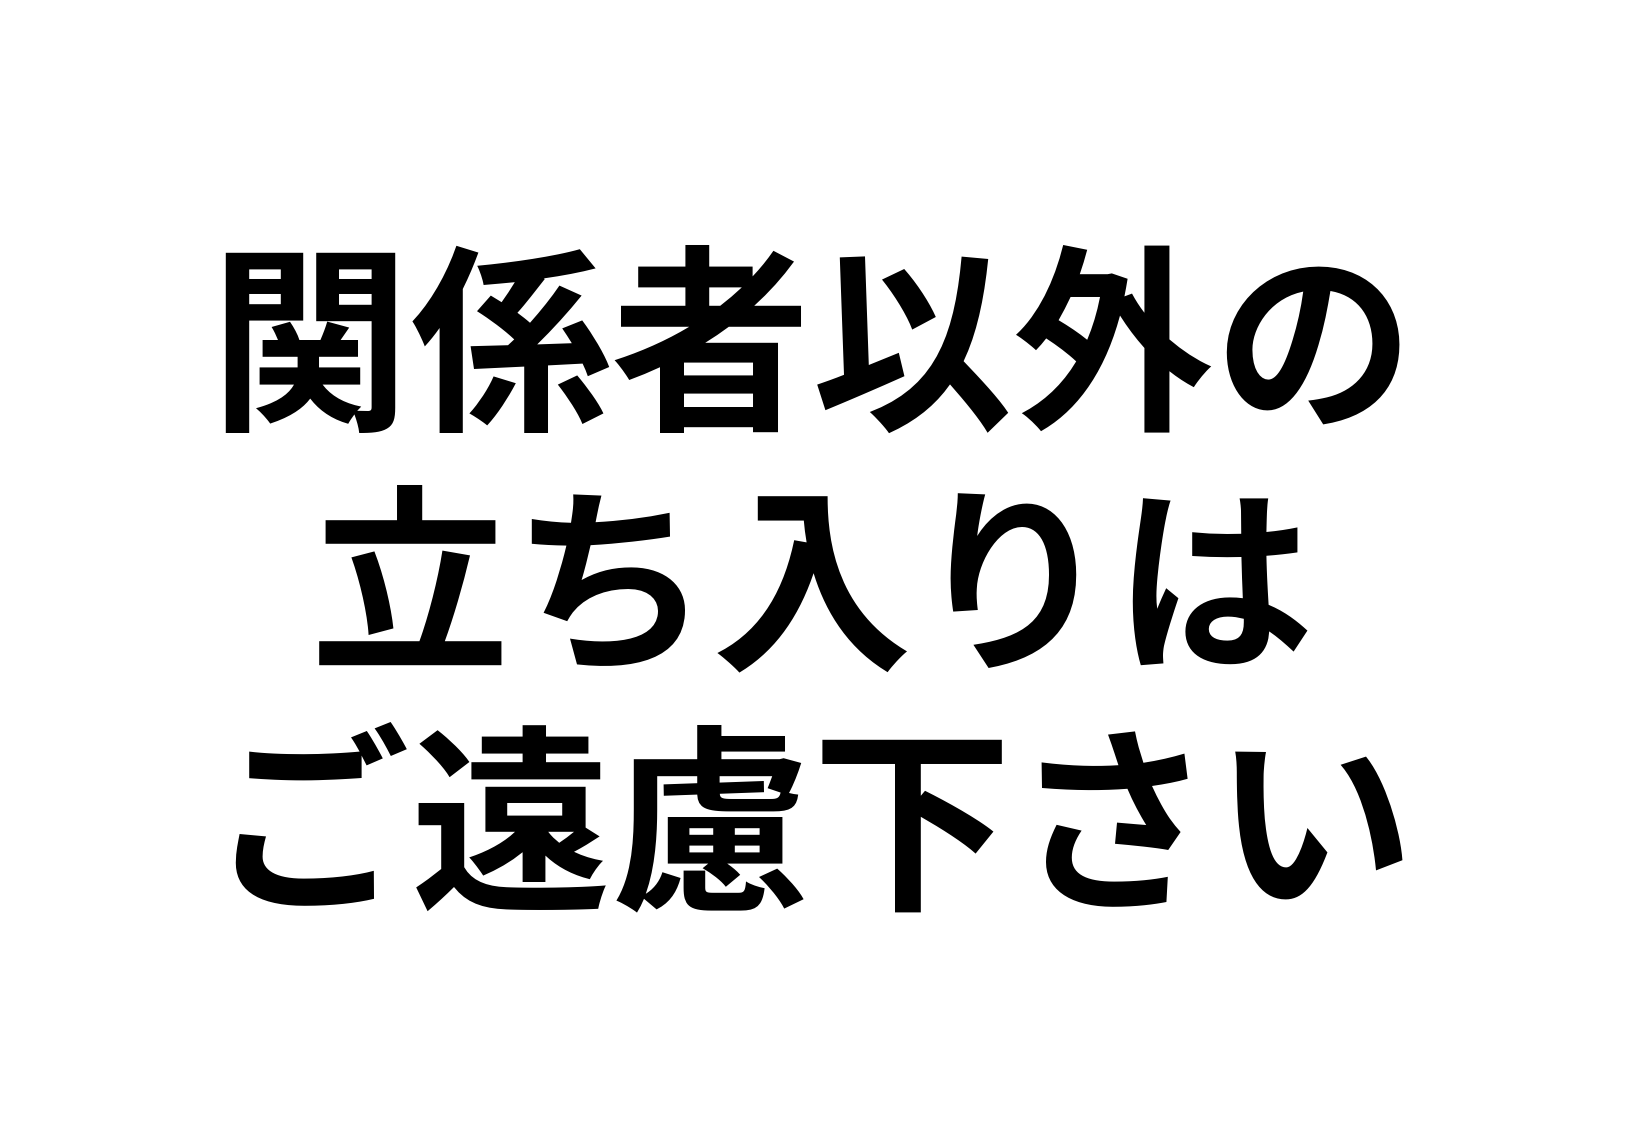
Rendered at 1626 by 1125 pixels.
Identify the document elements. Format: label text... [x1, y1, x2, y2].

text_box 関係者以外の 立ち入りは ご遠慮下さい [195, 208, 1431, 943]
